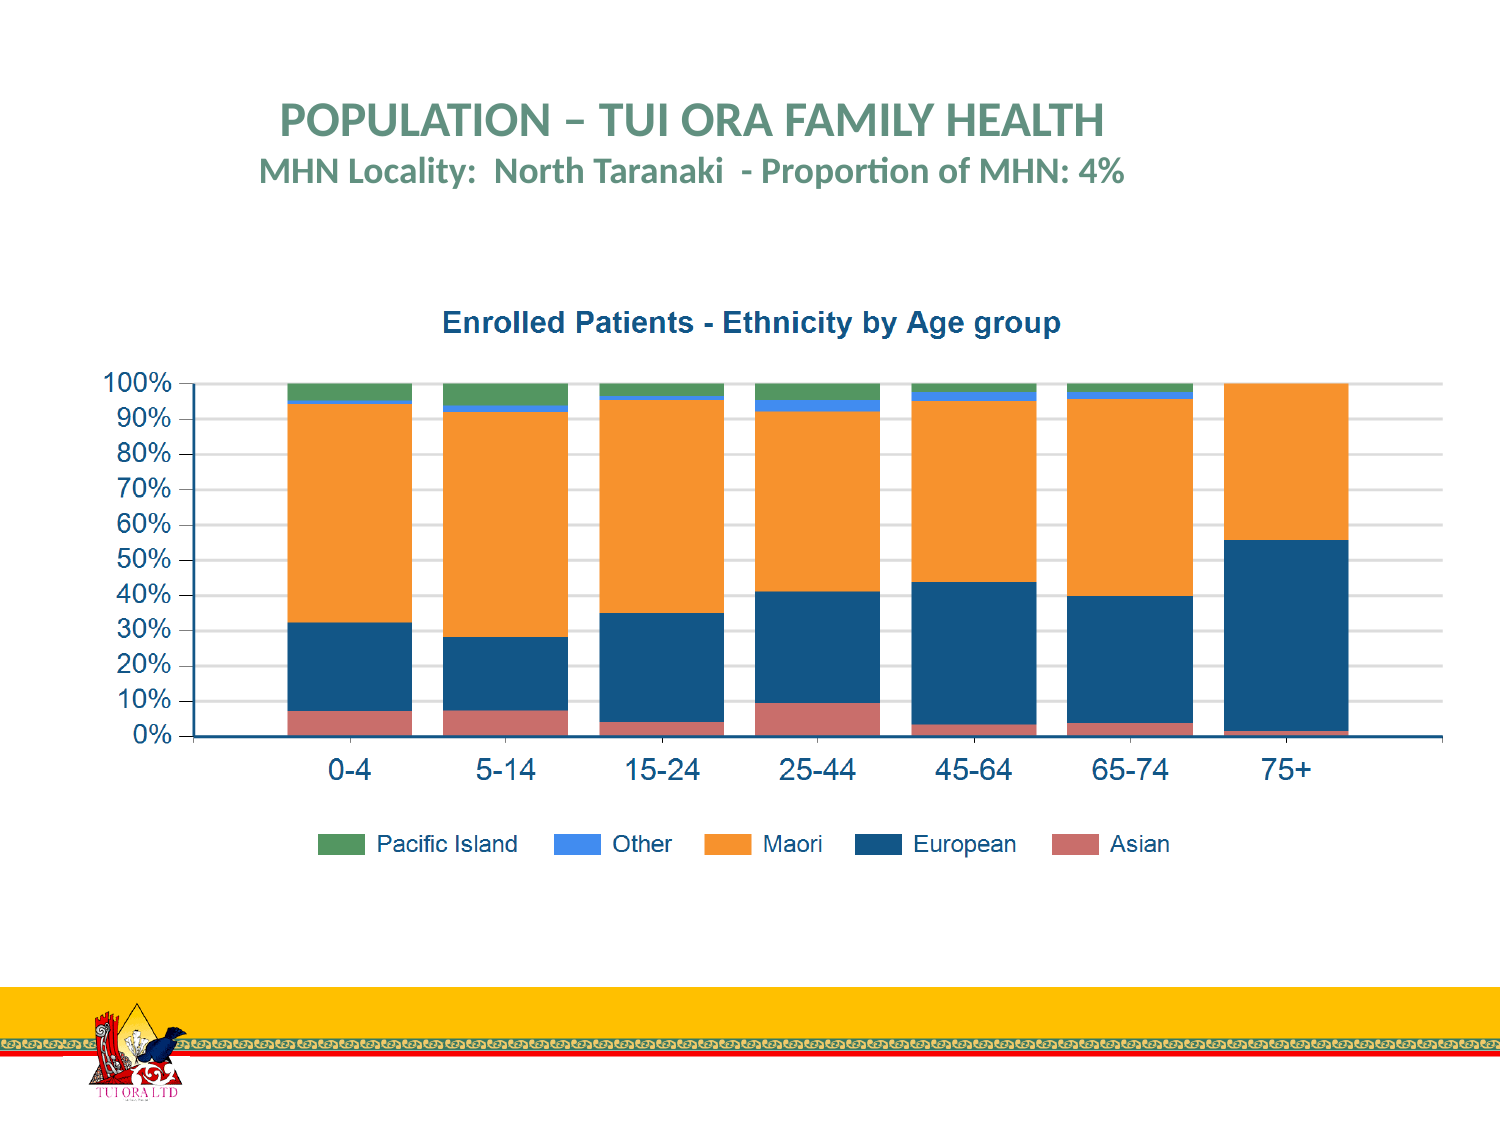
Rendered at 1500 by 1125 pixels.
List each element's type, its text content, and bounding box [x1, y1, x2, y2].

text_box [0, 987, 1500, 1105]
text_box POPULATION – TUI ORA FAMILY HEALTH MHN Locality: North Taranaki - Proportion of MHN: 4% [137, 79, 1248, 282]
picture [7, 284, 1495, 888]
